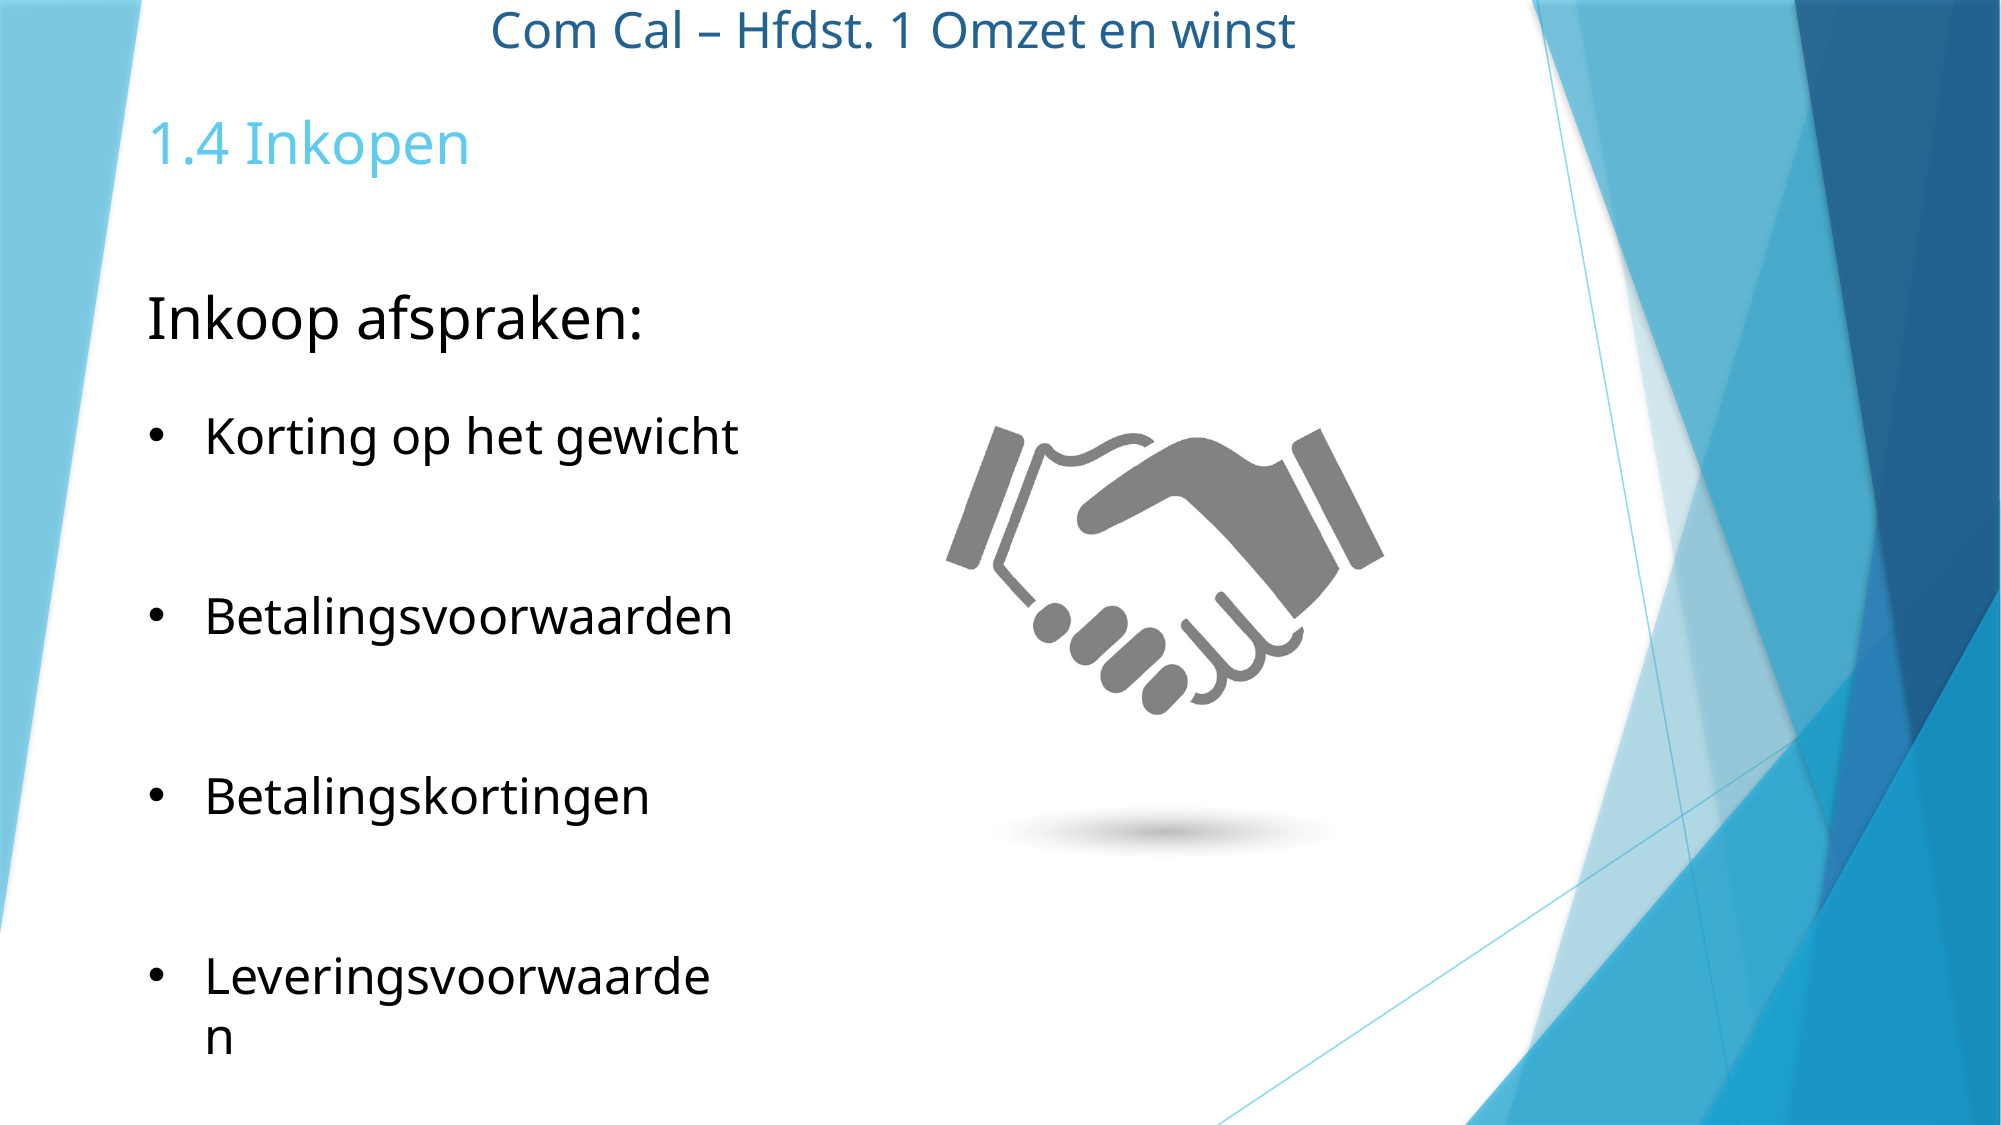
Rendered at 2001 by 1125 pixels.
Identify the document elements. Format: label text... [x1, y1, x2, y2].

picture [830, 243, 1501, 913]
text_box Inkoop afspraken: [133, 273, 757, 359]
text_box Com Cal – Hfdst. 1 Omzet en winst [9, 0, 1778, 66]
text_box Korting op het gewicht Betalingsvoorwaarden Betalingskortingen Leveringsvoorwaarden [133, 396, 757, 1072]
text_box 1.4 Inkopen [133, 99, 952, 184]
